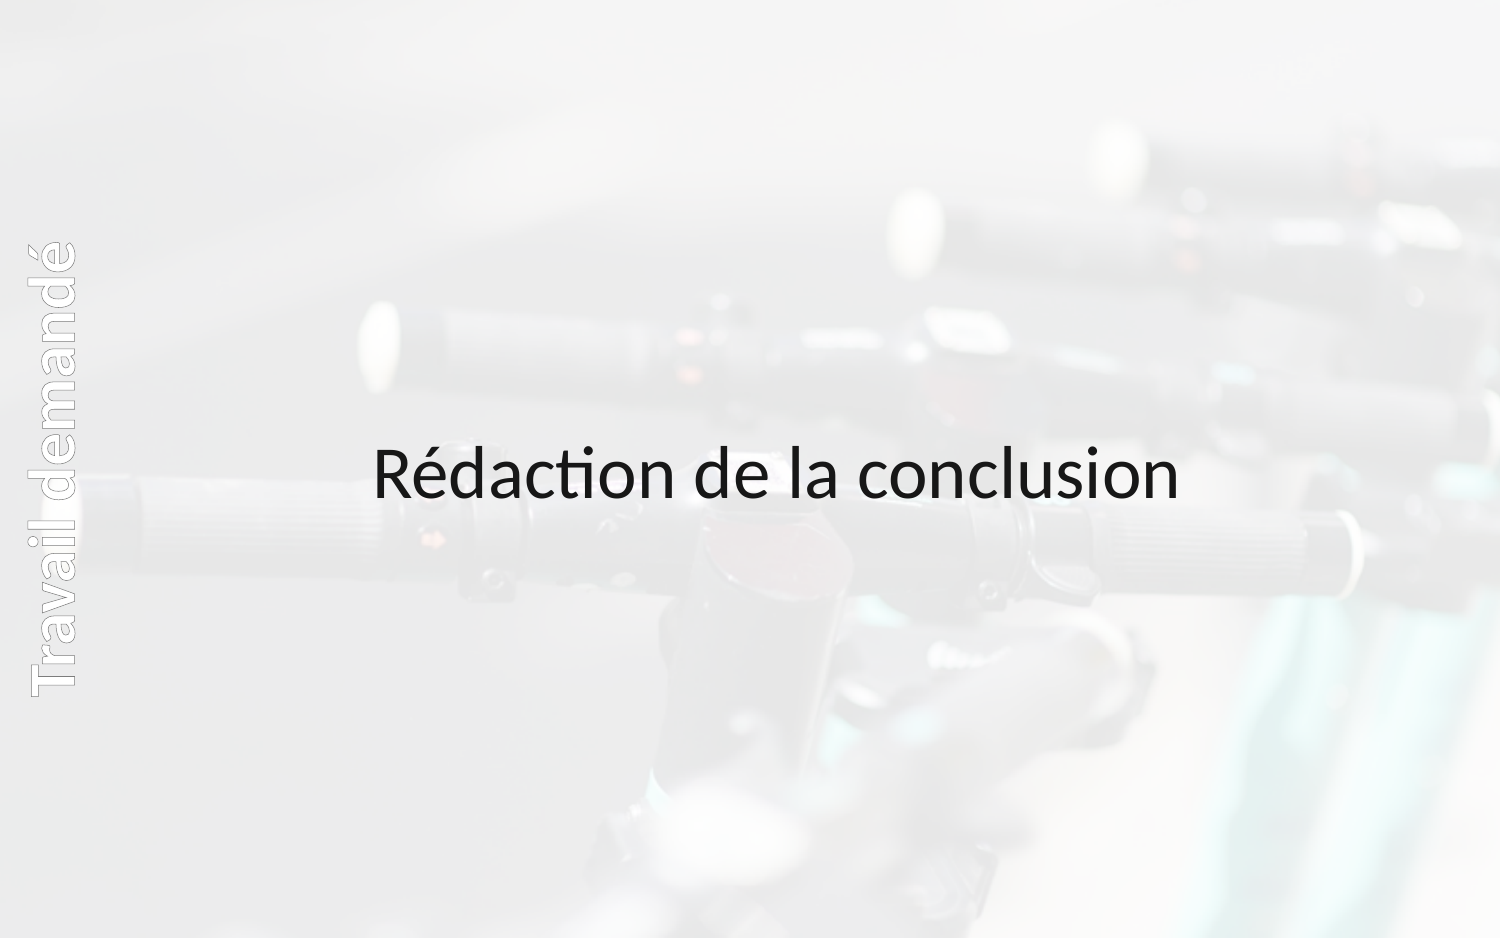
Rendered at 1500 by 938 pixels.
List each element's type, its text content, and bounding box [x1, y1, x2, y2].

text_box Rédaction de la conclusion [357, 415, 1197, 521]
picture [96, 0, 1500, 938]
text_box Travail demandé [0, 0, 96, 938]
